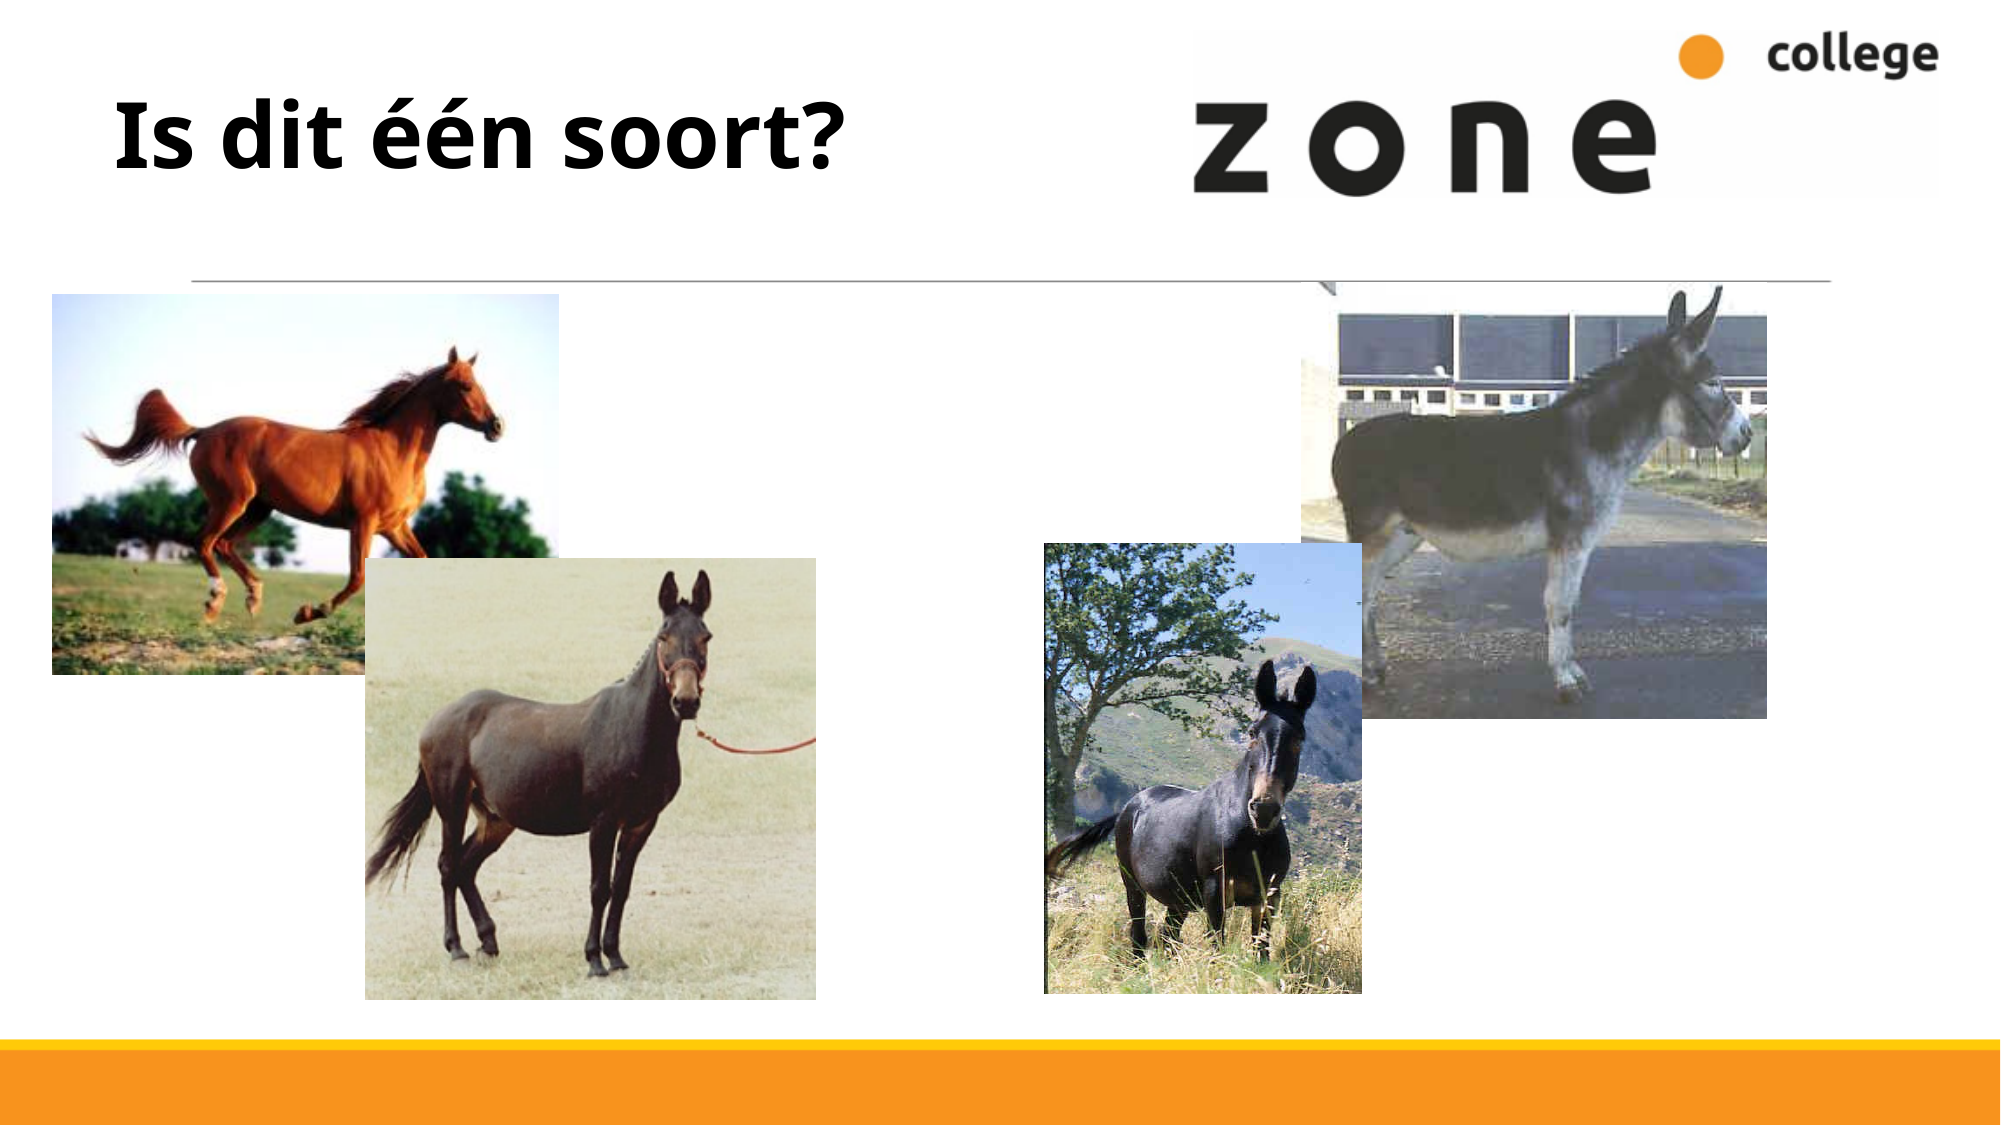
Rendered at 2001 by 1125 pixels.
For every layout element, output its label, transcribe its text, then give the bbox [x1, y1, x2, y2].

picture [0, 0, 2001, 1125]
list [52, 294, 559, 675]
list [1044, 543, 1362, 994]
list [1301, 282, 1767, 719]
title Is dit één soort? [99, 45, 1900, 233]
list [365, 558, 816, 1000]
